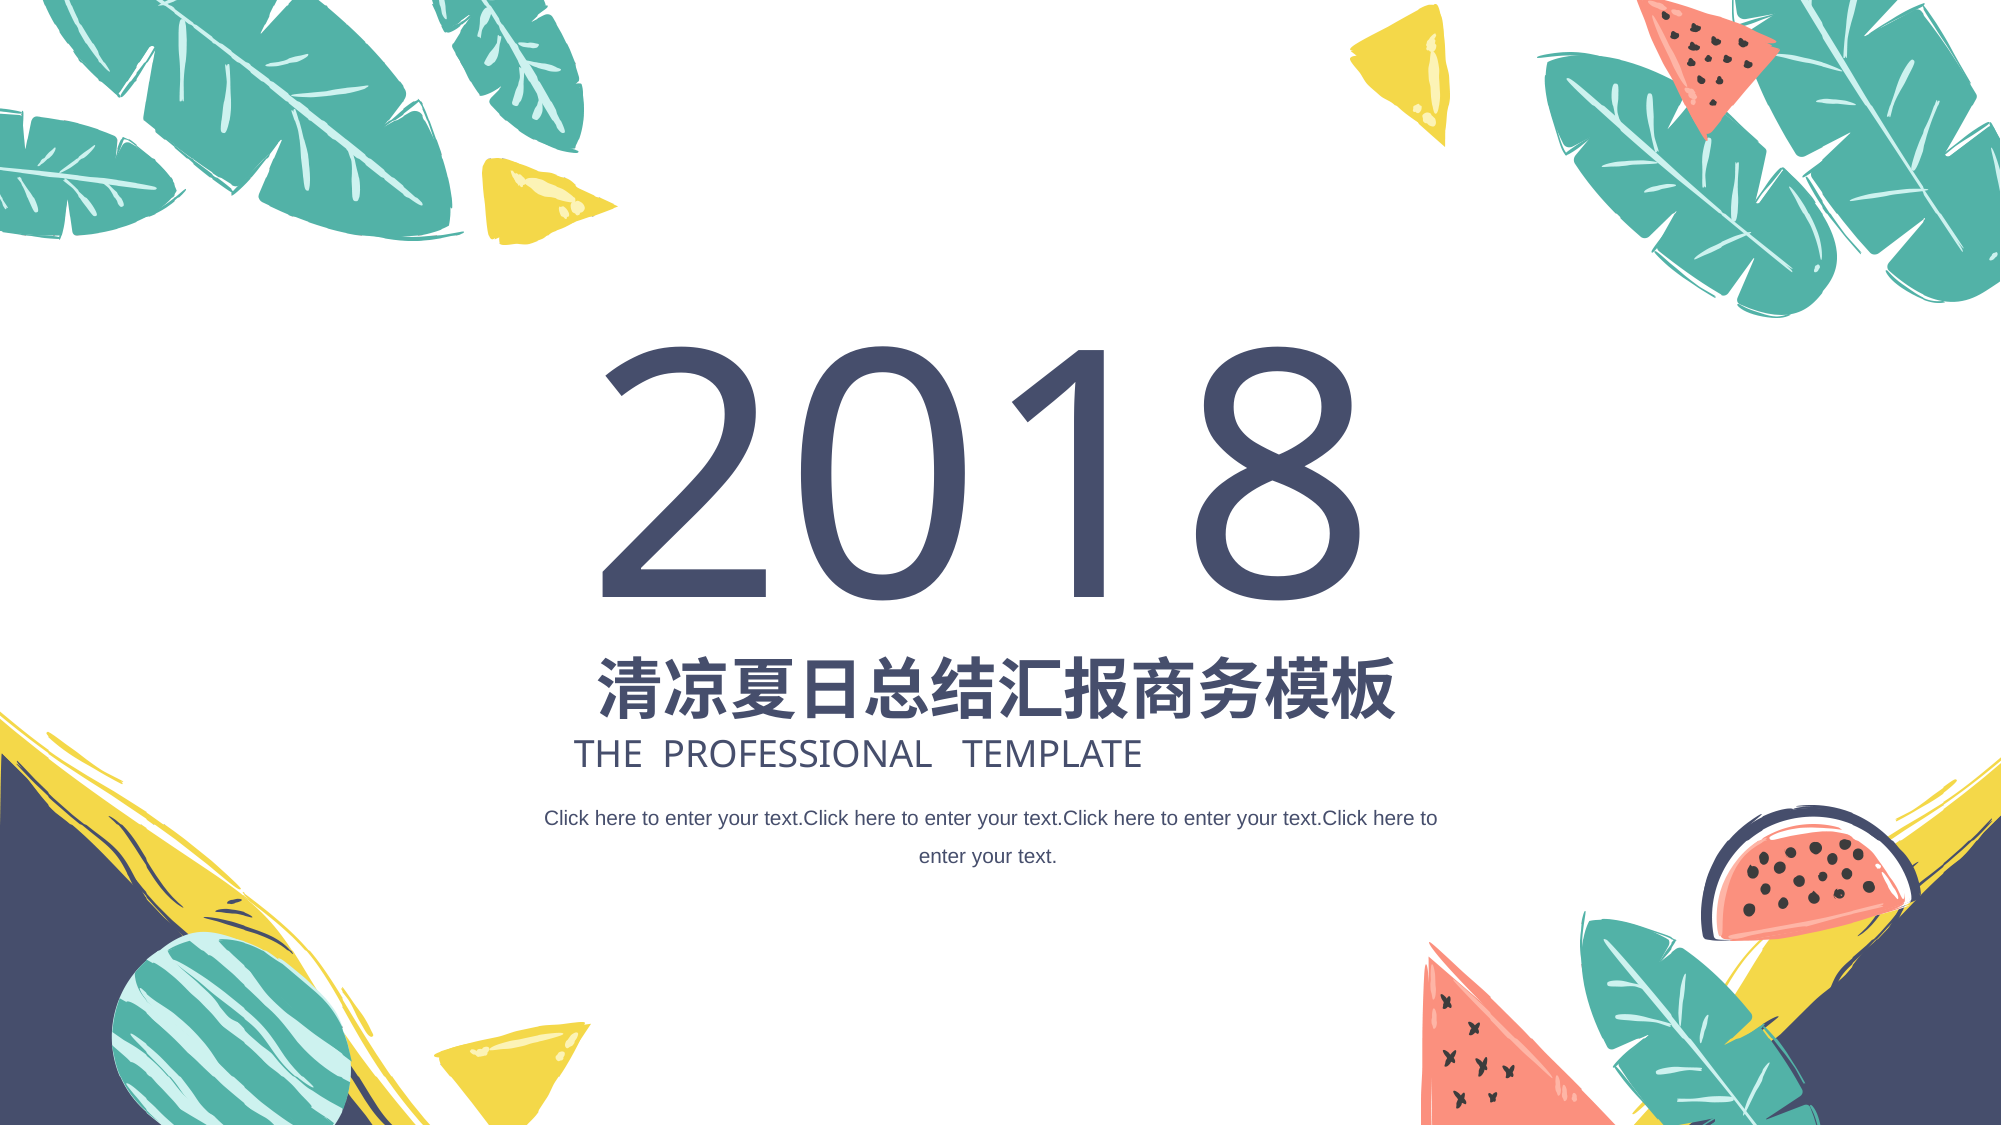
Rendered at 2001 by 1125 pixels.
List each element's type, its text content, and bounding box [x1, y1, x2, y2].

text_box 2018 [545, 243, 1418, 639]
picture [0, 0, 690, 293]
text_box Click here to enter your text.Click here to enter your text.Click here to enter your text.Click here to enter your text. [637, 784, 1379, 875]
picture [1379, 742, 2001, 1125]
picture [1318, 0, 2000, 322]
text_box THE PROFESSIONAL TEMPLATE [637, 723, 1413, 783]
text_box 清凉夏日总结汇报商务模板 [399, 639, 1564, 734]
picture [0, 698, 637, 1125]
